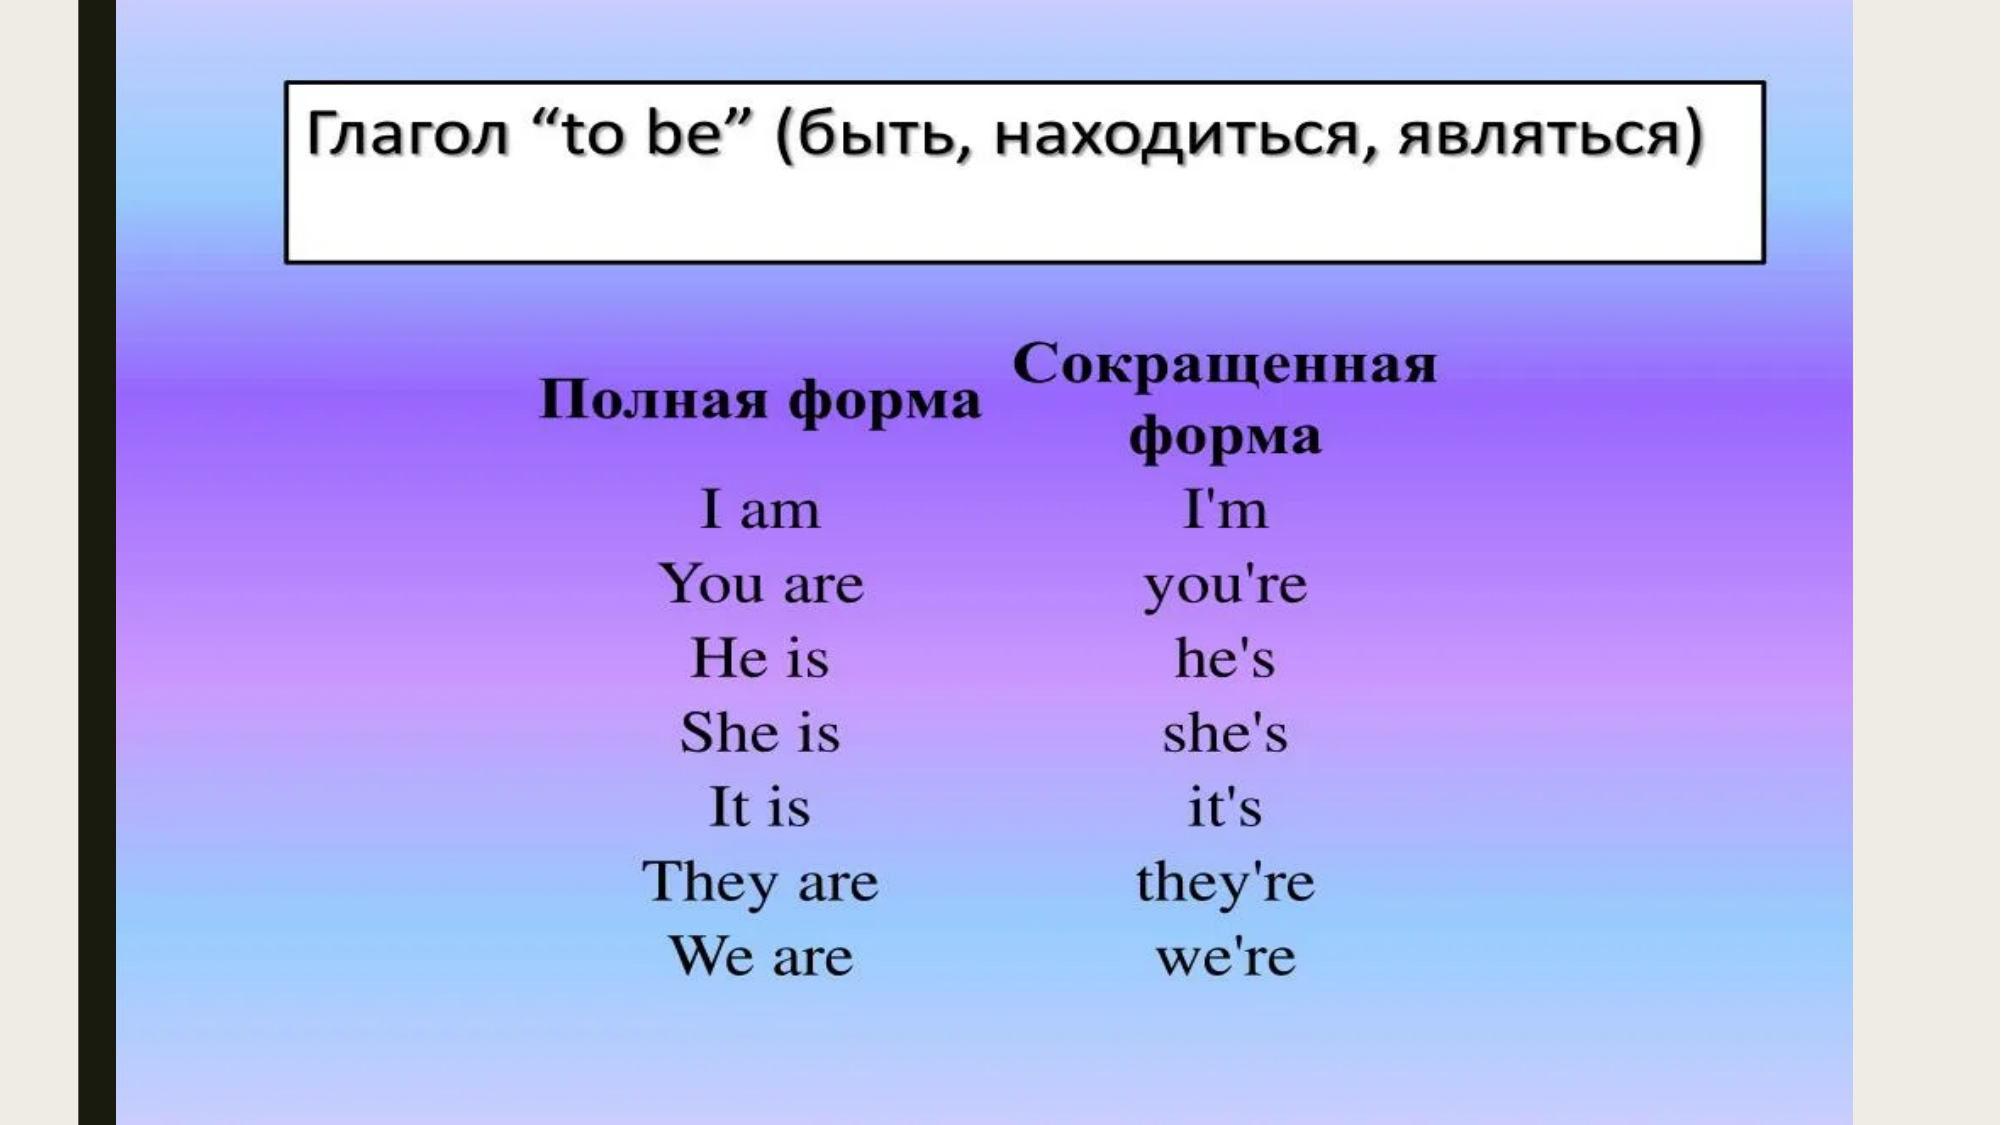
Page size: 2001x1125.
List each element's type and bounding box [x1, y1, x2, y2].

list [116, 0, 1853, 1125]
